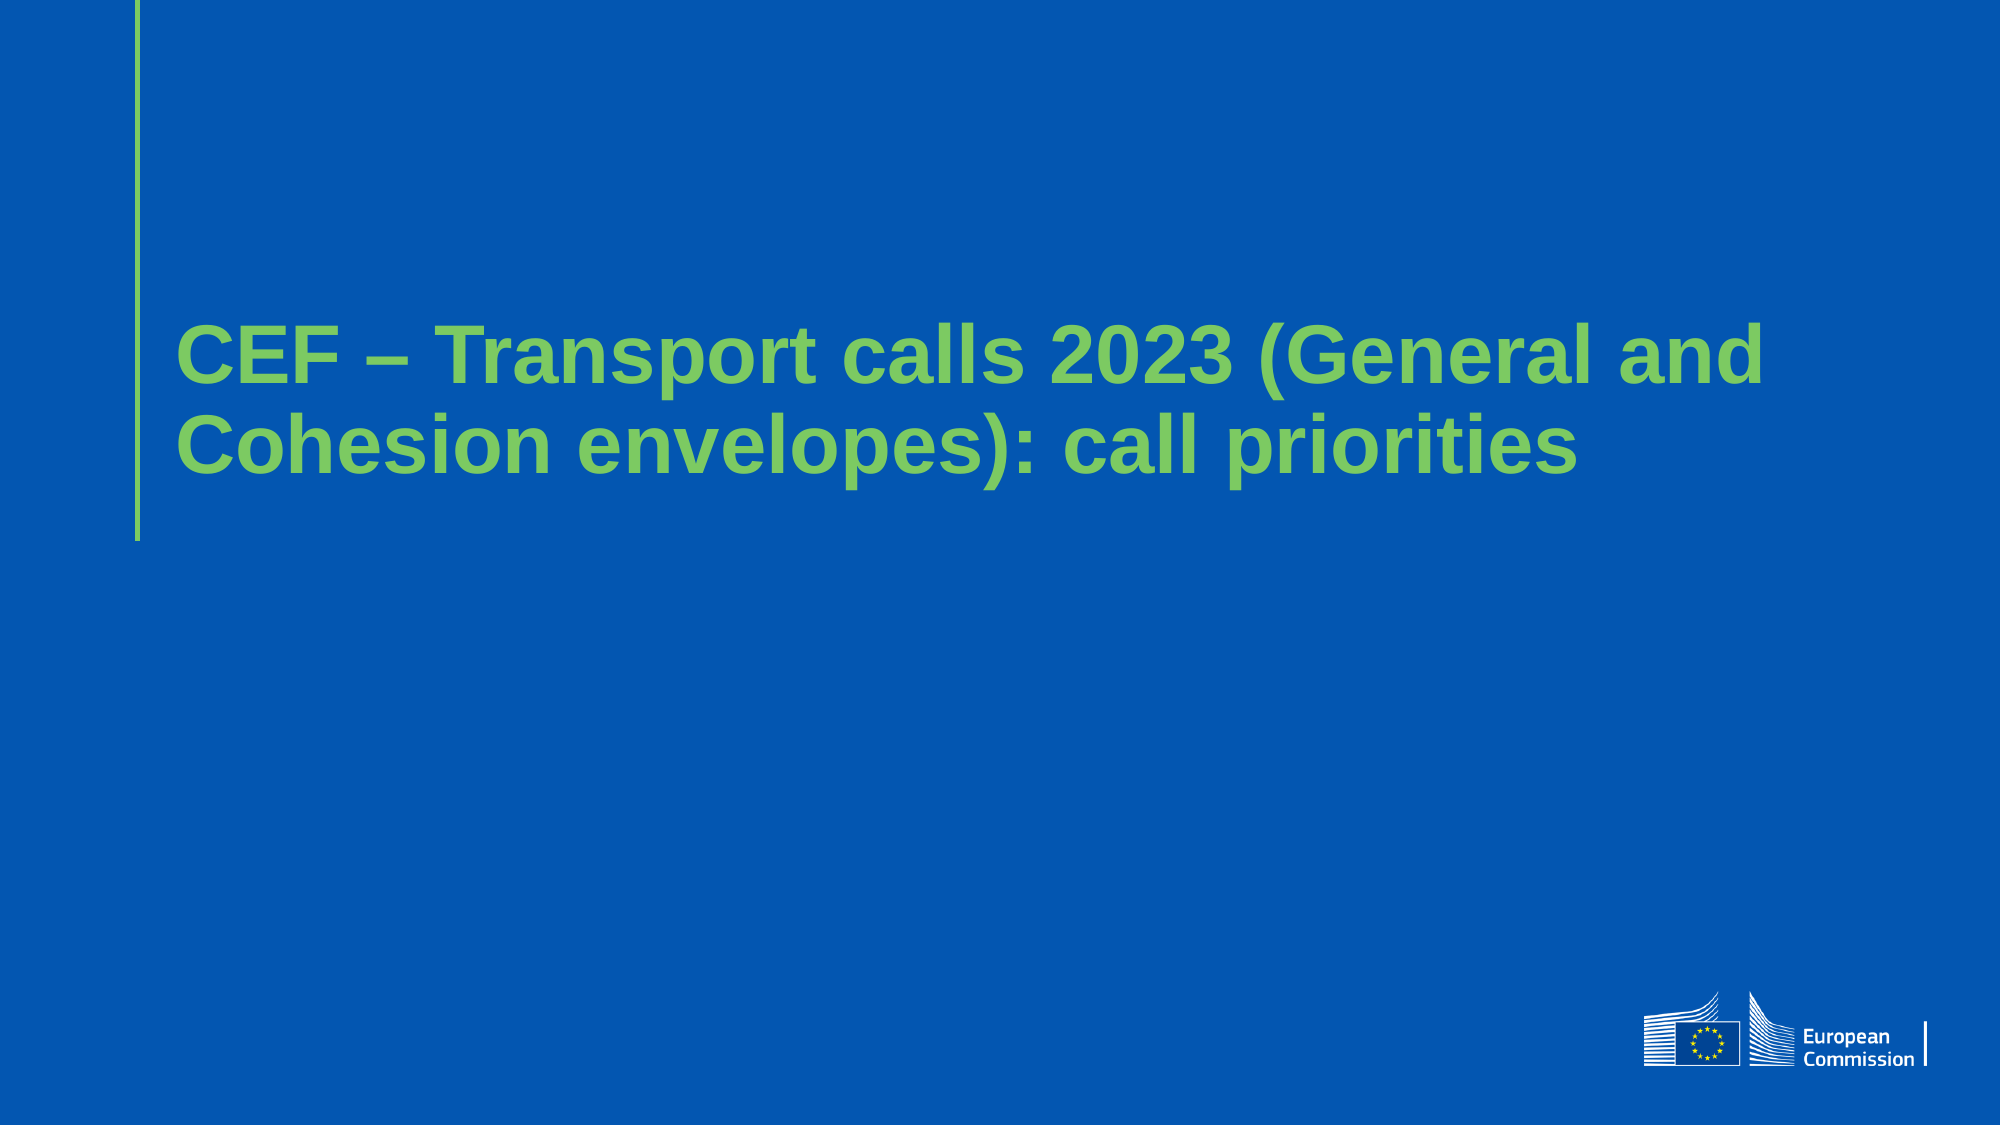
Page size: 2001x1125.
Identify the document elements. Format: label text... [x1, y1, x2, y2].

title CEF – Transport calls 2023 (General and Cohesion envelopes): call priorities [160, 214, 1939, 500]
picture [1644, 991, 1927, 1066]
